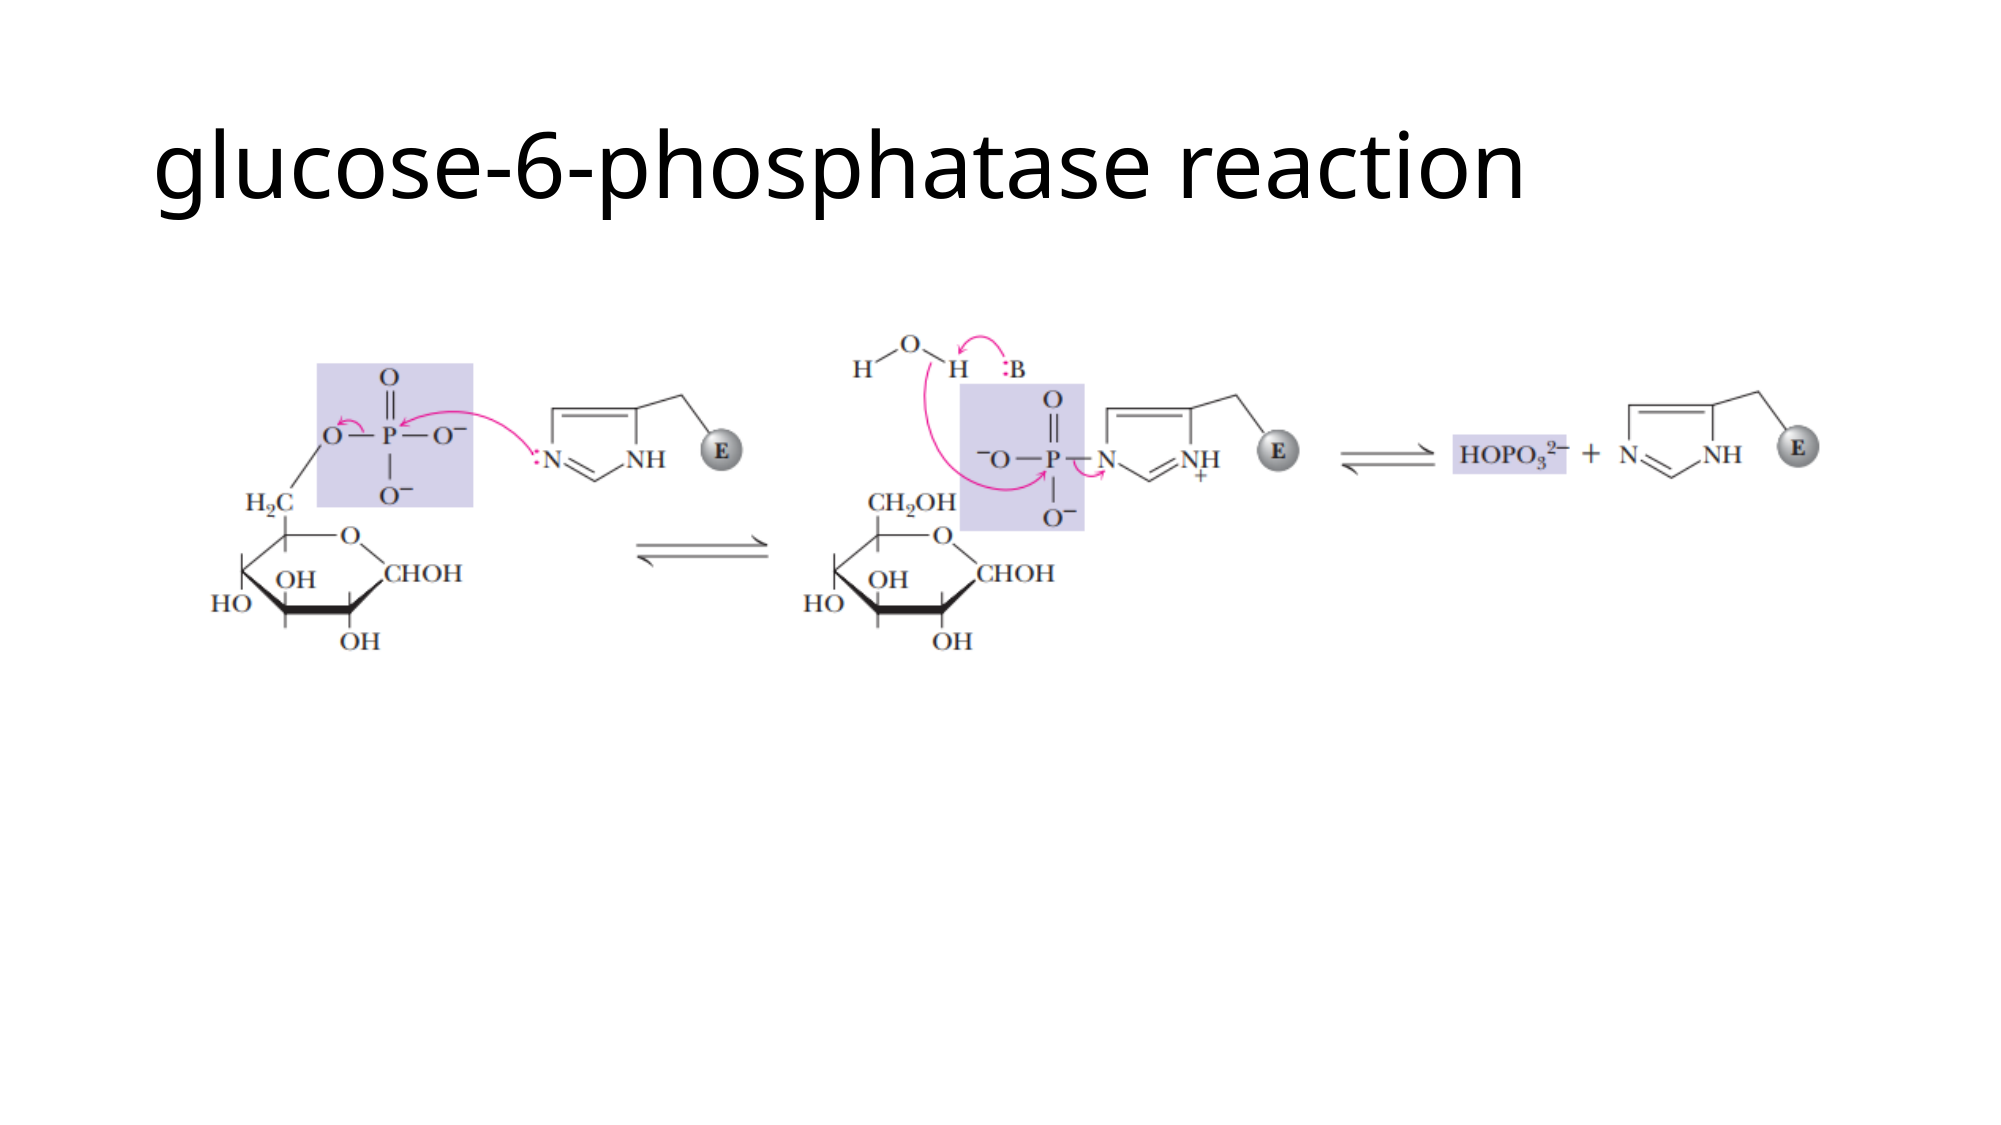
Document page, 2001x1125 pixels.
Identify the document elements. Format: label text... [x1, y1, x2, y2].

picture [126, 305, 1848, 677]
title glucose-6-phosphatase reaction [137, 59, 1863, 278]
